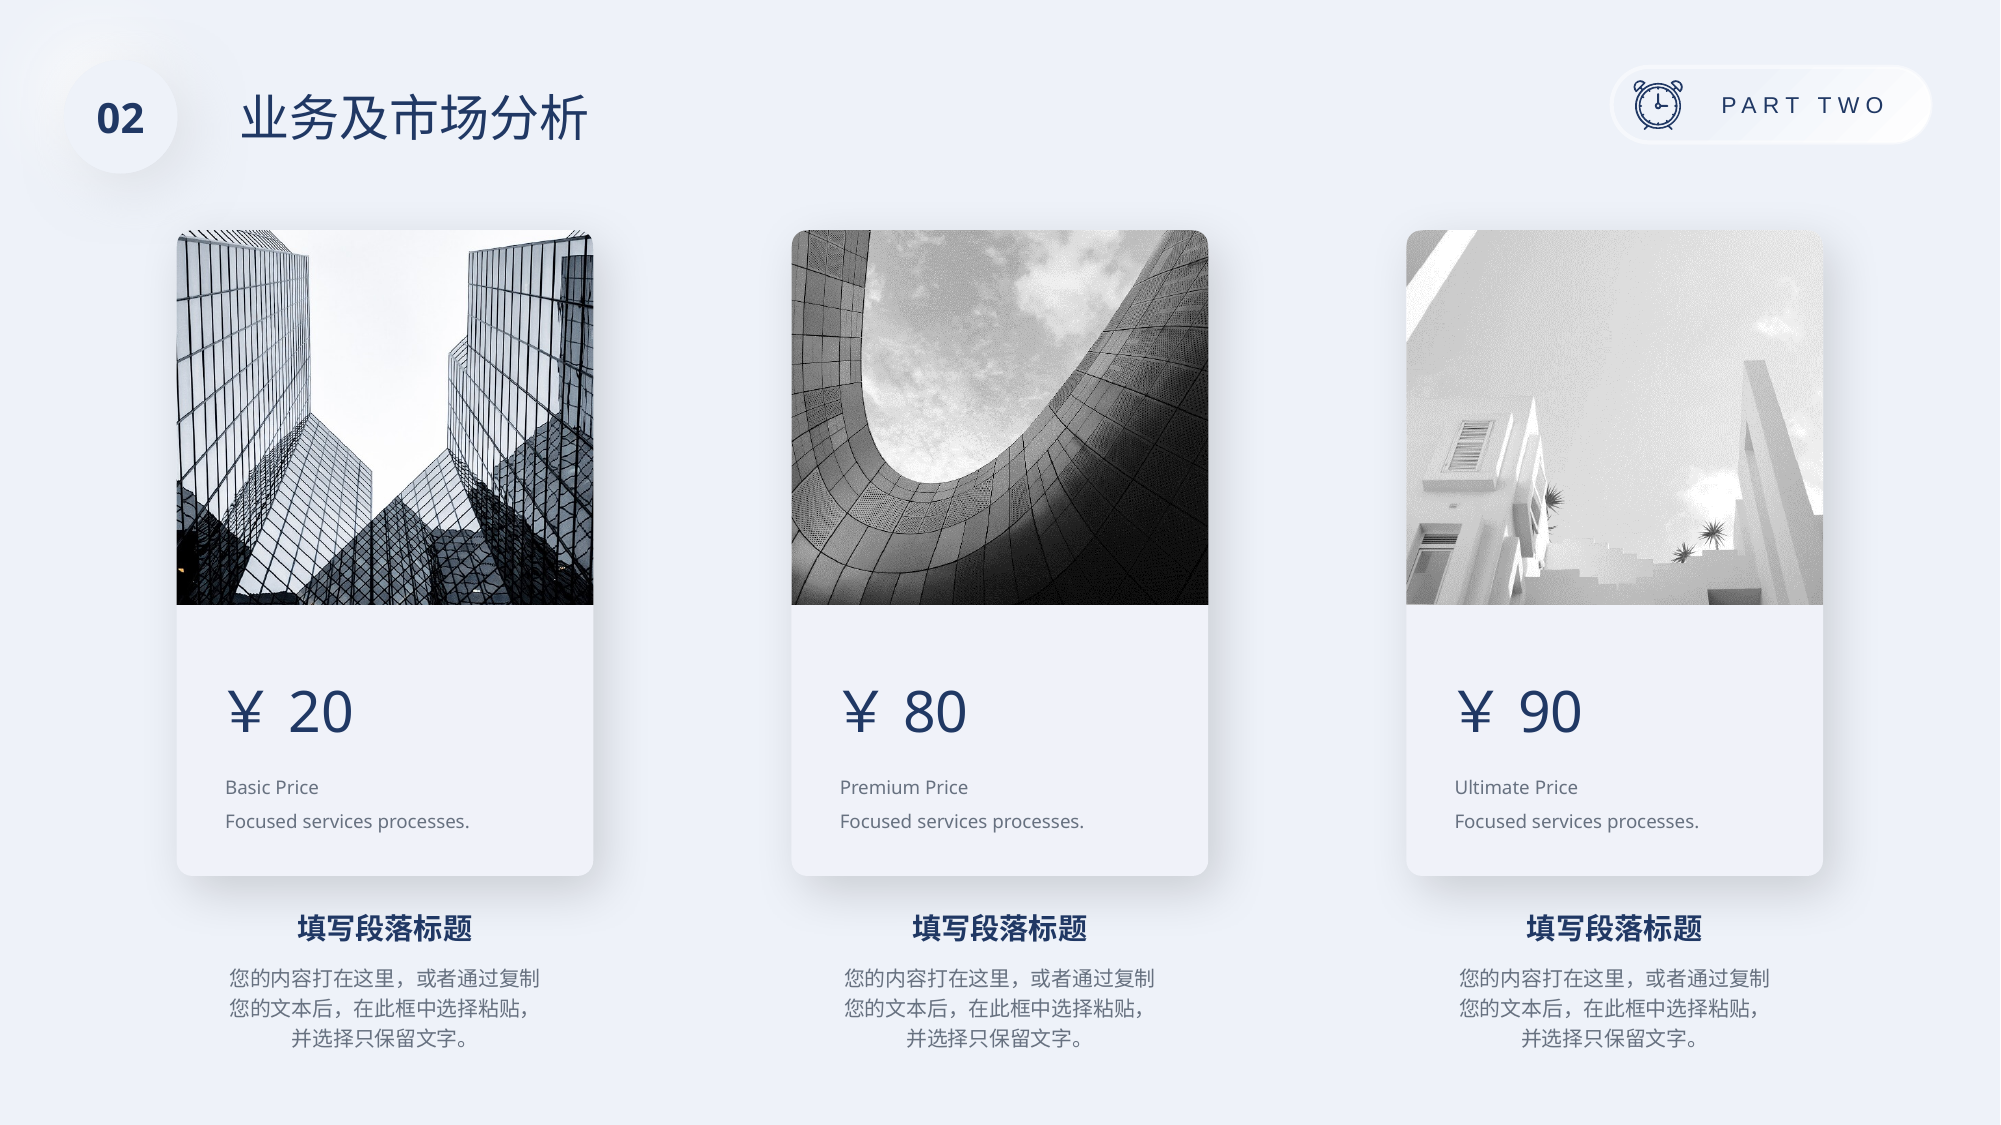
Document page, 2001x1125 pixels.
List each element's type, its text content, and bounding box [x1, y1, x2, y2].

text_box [222, 661, 472, 829]
text_box 填写段落标题 [282, 903, 488, 953]
text_box 填写段落标题 [1511, 903, 1718, 953]
picture [176, 230, 594, 605]
text_box [791, 605, 1209, 876]
text_box 业务及市场分析 [224, 78, 800, 154]
picture [791, 230, 1209, 605]
text_box [176, 605, 594, 876]
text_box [63, 60, 178, 174]
text_box 您的内容打在这里，或者通过复制您的文本后，在此框中选择粘贴，并选择只保留文字。 [825, 953, 1175, 1059]
text_box 您的内容打在这里，或者通过复制您的文本后，在此框中选择粘贴，并选择只保留文字。 [1440, 953, 1790, 1059]
text_box 您的内容打在这里，或者通过复制您的文本后，在此框中选择粘贴，并选择只保留文字。 [210, 953, 560, 1059]
text_box 填写段落标题 [897, 903, 1103, 953]
text_box [1406, 605, 1824, 876]
picture [1406, 230, 1824, 605]
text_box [1452, 661, 1702, 829]
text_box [837, 661, 1087, 829]
